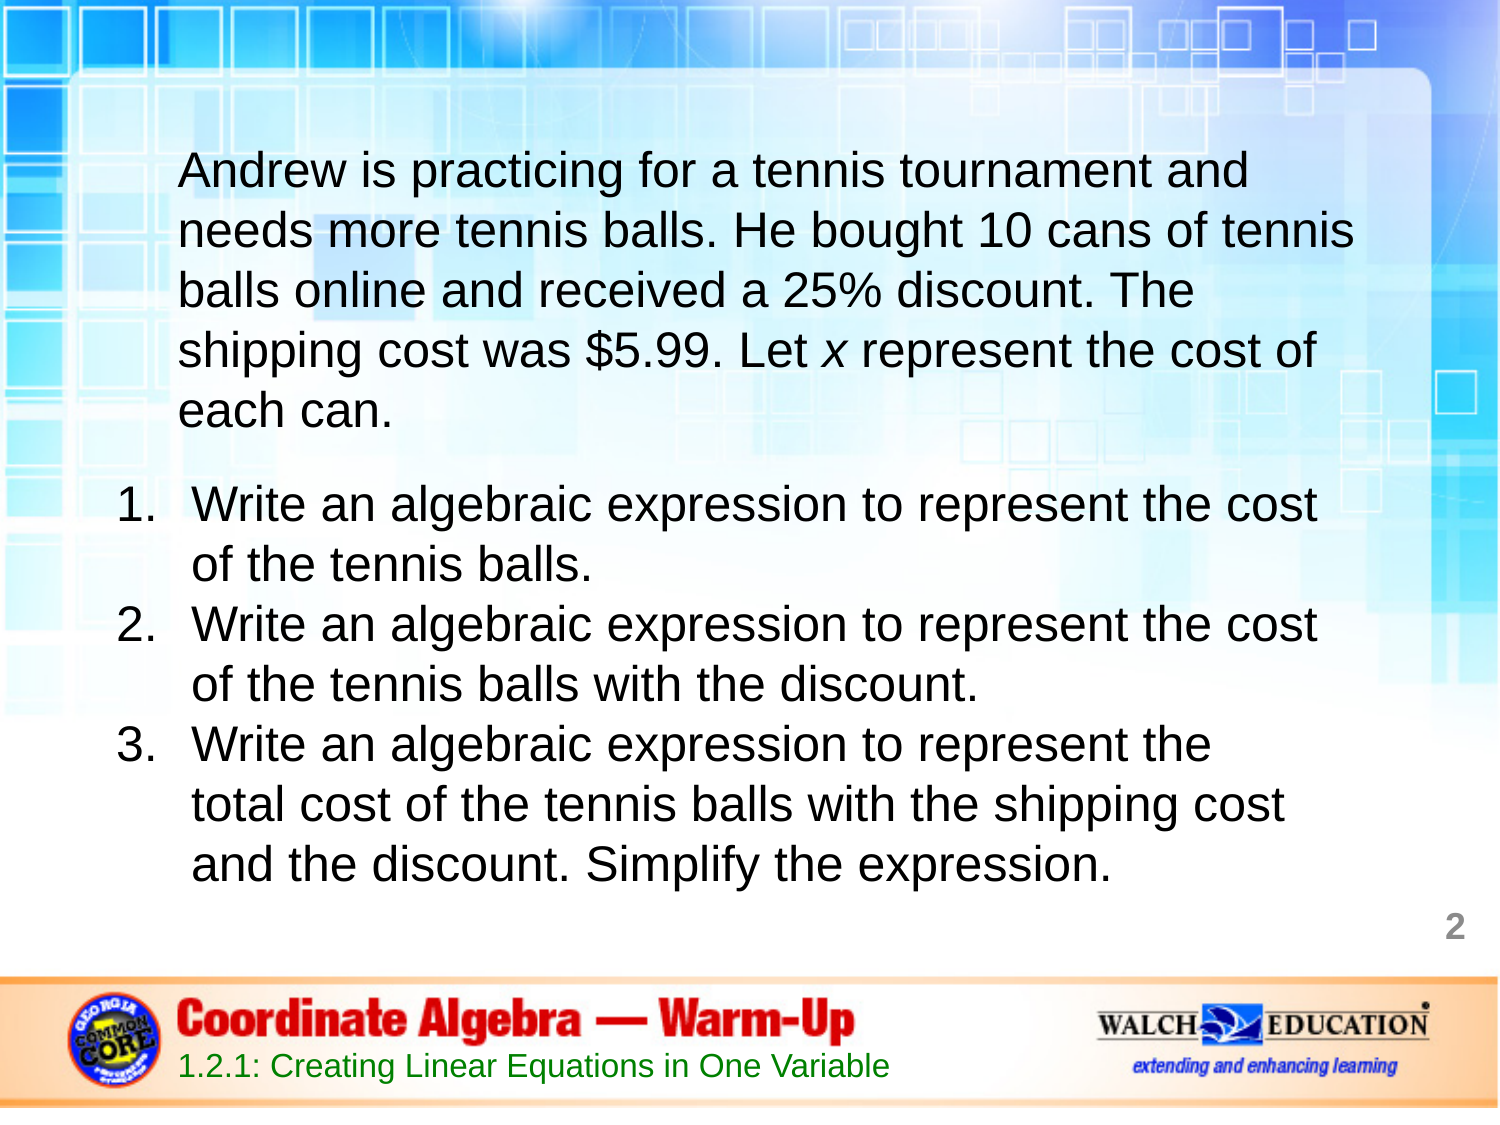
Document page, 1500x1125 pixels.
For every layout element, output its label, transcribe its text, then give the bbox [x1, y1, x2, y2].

text_box Andrew is practicing for a tennis tournament and needs more tennis balls. He bought 10 cans of tennis balls online and received a 25% discount. The shipping cost was $5.99. Let x represent the cost of each can. [162, 130, 1394, 409]
picture [0, 0, 1500, 1108]
list 1.2.1: Creating Linear Equations in One Variable [162, 1036, 1070, 1080]
text_box Write an algebraic expression to represent the cost of the tennis balls. Write an algebraic expression to represent the cost of the tennis balls with the discount. Write an algebraic expression to represent the total cost of the tennis balls with the shipping cost and the discount. Simplify the expression. [101, 464, 1334, 900]
slide_number 2 [1361, 901, 1481, 949]
